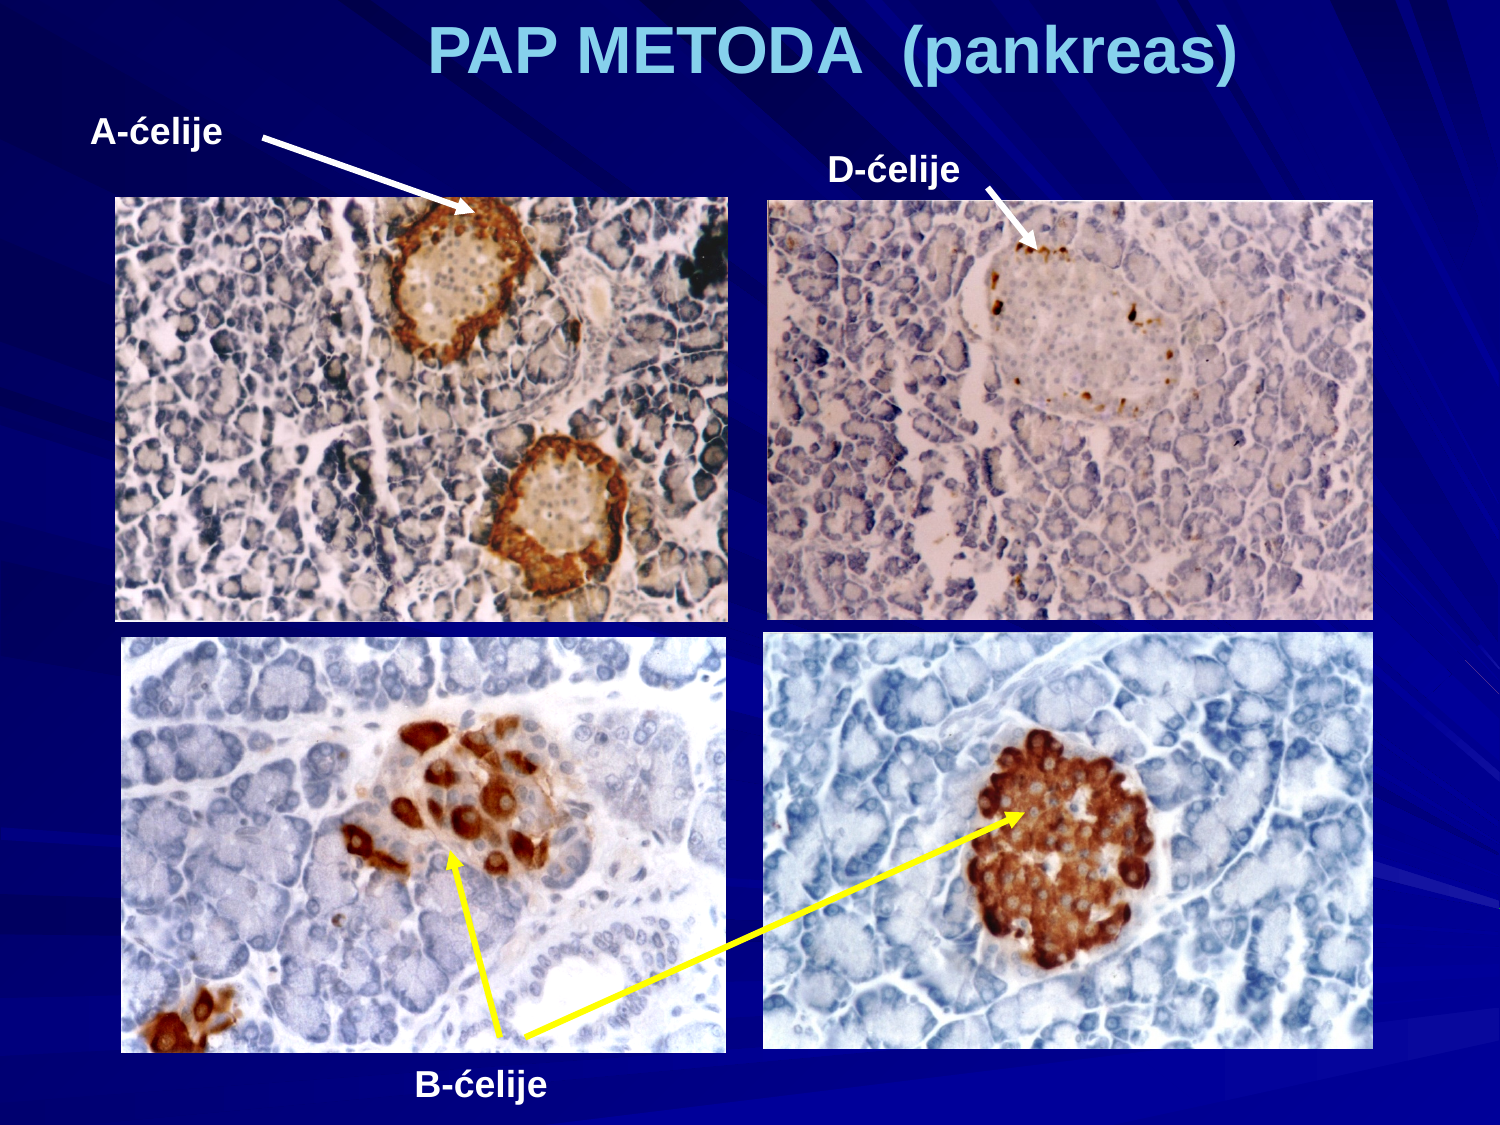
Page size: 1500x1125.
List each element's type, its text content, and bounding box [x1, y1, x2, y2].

picture [763, 632, 1373, 1049]
text_box B-ćelije [399, 1061, 662, 1113]
picture [114, 197, 728, 623]
text_box D-ćelije [812, 137, 1088, 198]
text_box PAP METODA (pankreas) [412, 0, 1363, 95]
text_box A-ćelije [75, 99, 325, 160]
picture [121, 637, 726, 1053]
picture [766, 200, 1373, 620]
